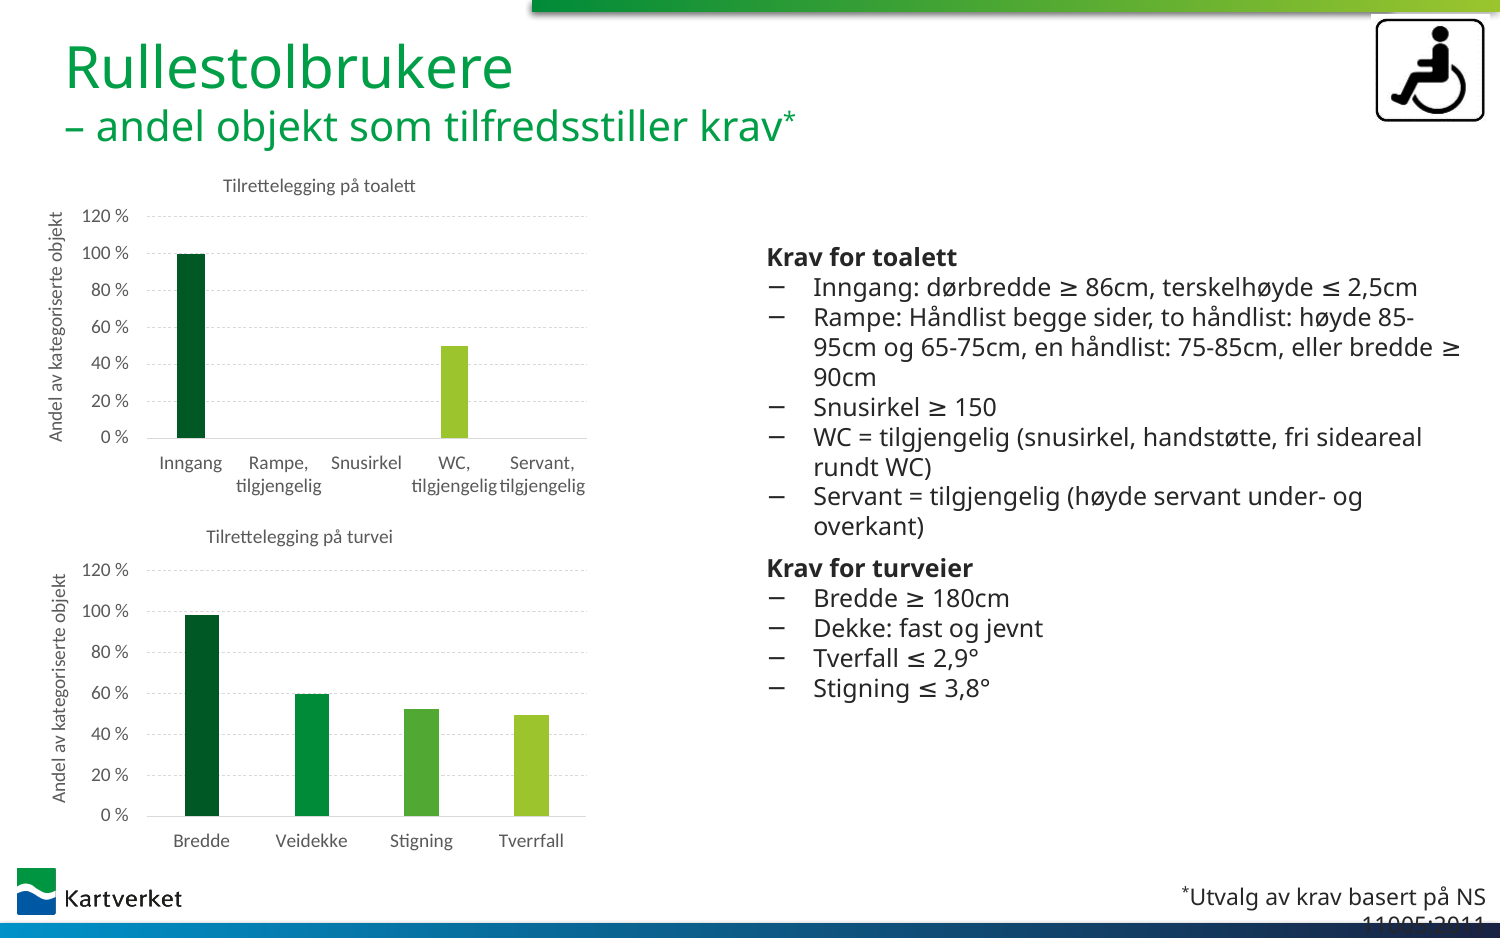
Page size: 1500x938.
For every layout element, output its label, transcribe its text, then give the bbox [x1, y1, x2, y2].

text_box Rullestolbrukere – andel objekt som tilfredsstiller krav* [49, 14, 1431, 158]
text_box Krav for turveier Bredde ≥ 180cm Dekke: fast og jevnt Tverfall ≤ 2,9° Stigning ≤ 3,8° [751, 545, 1483, 710]
picture [1371, 13, 1491, 127]
text_box Krav for toalett Inngang: dørbredde ≥ 86cm, terskelhøyde ≤ 2,5cm Rampe: Håndlist begge sider, to håndlist: høyde 85-95cm og 65-75cm, en håndlist: 75-85cm, eller bredde ≥ 90cm Snusirkel ≥ 150 WC = tilgjengelig (snusirkel, handstøtte, fri sideareal rundt WC) Servant = tilgjengelig (høyde servant under- og overkant) [751, 234, 1483, 545]
picture [41, 520, 598, 859]
picture [41, 166, 598, 505]
text_box *Utvalg av krav basert på NS 11005:2011 [1068, 873, 1500, 938]
